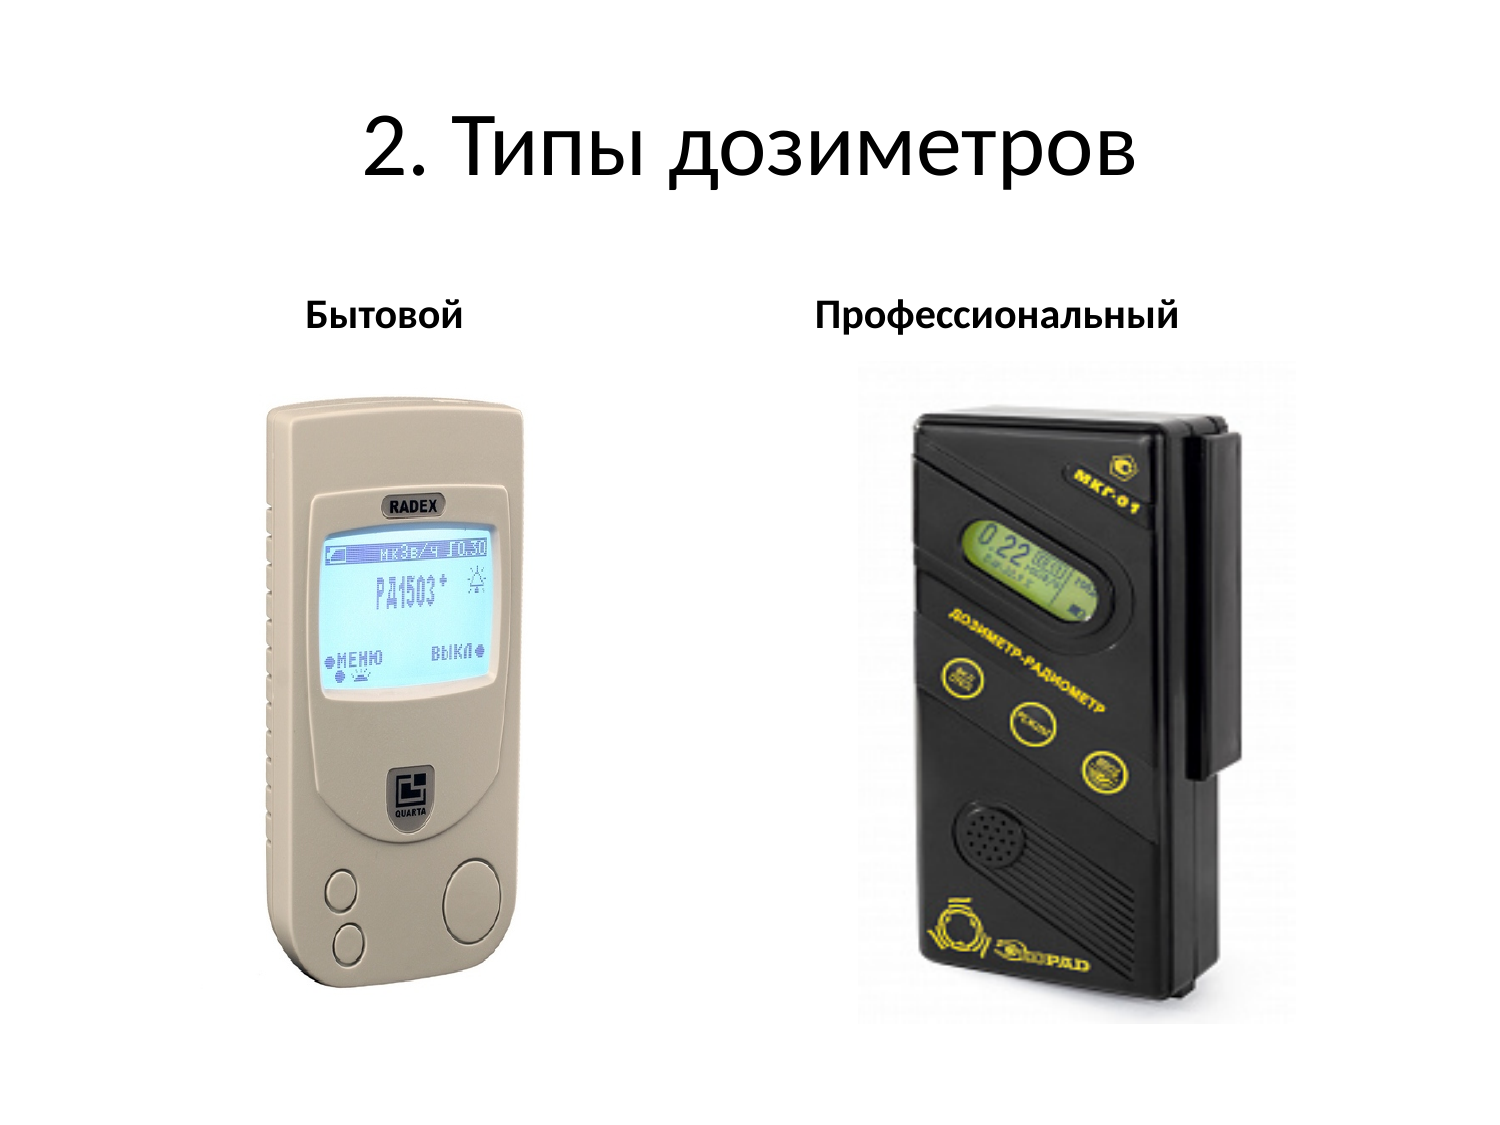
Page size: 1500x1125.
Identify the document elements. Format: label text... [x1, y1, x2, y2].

picture [29, 361, 774, 1024]
list Бытовой Профессиональный [100, 219, 1426, 345]
title 2. Типы дозиметров [75, 45, 1425, 233]
list [75, 251, 738, 357]
picture [858, 361, 1297, 1024]
